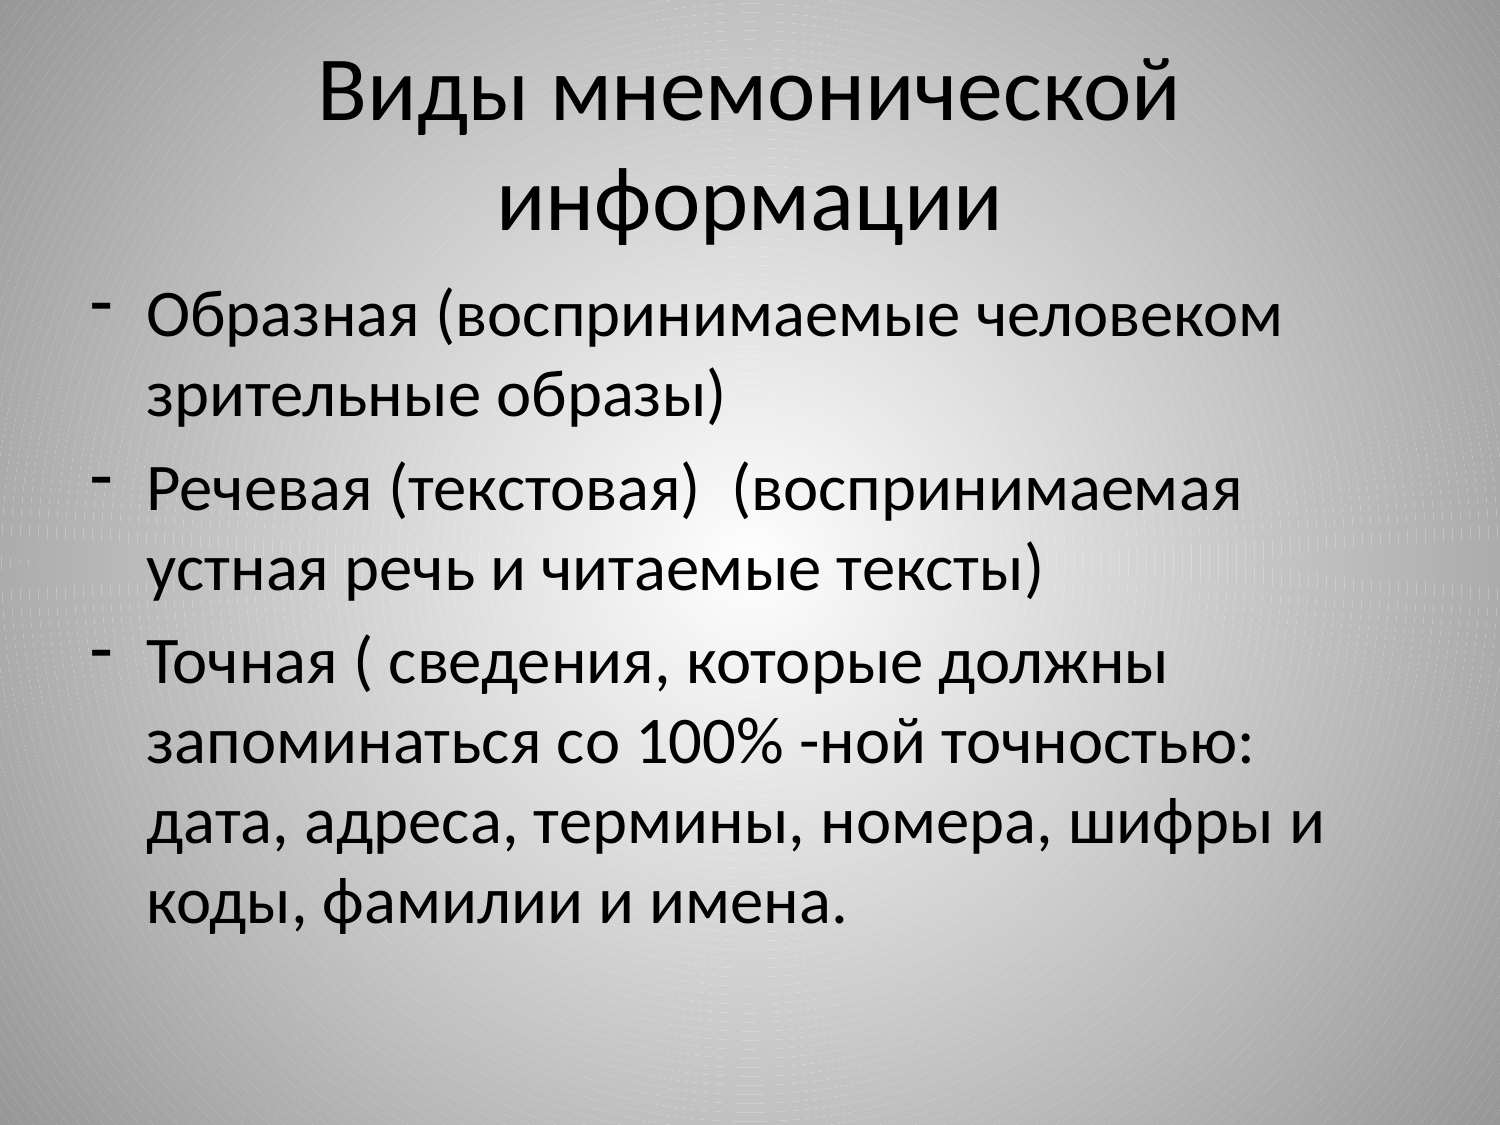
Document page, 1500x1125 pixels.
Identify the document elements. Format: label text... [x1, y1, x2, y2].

list Образная (воспринимаемые человеком зрительные образы) Речевая (текстовая) (воспринимаемая устная речь и читаемые тексты) Точная ( сведения, которые должны запоминаться со 100% -ной точностью: дата, адреса, термины, номера, шифры и коды, фамилии и имена. [74, 262, 1426, 1006]
title Виды мнемонической информации [74, 44, 1426, 233]
